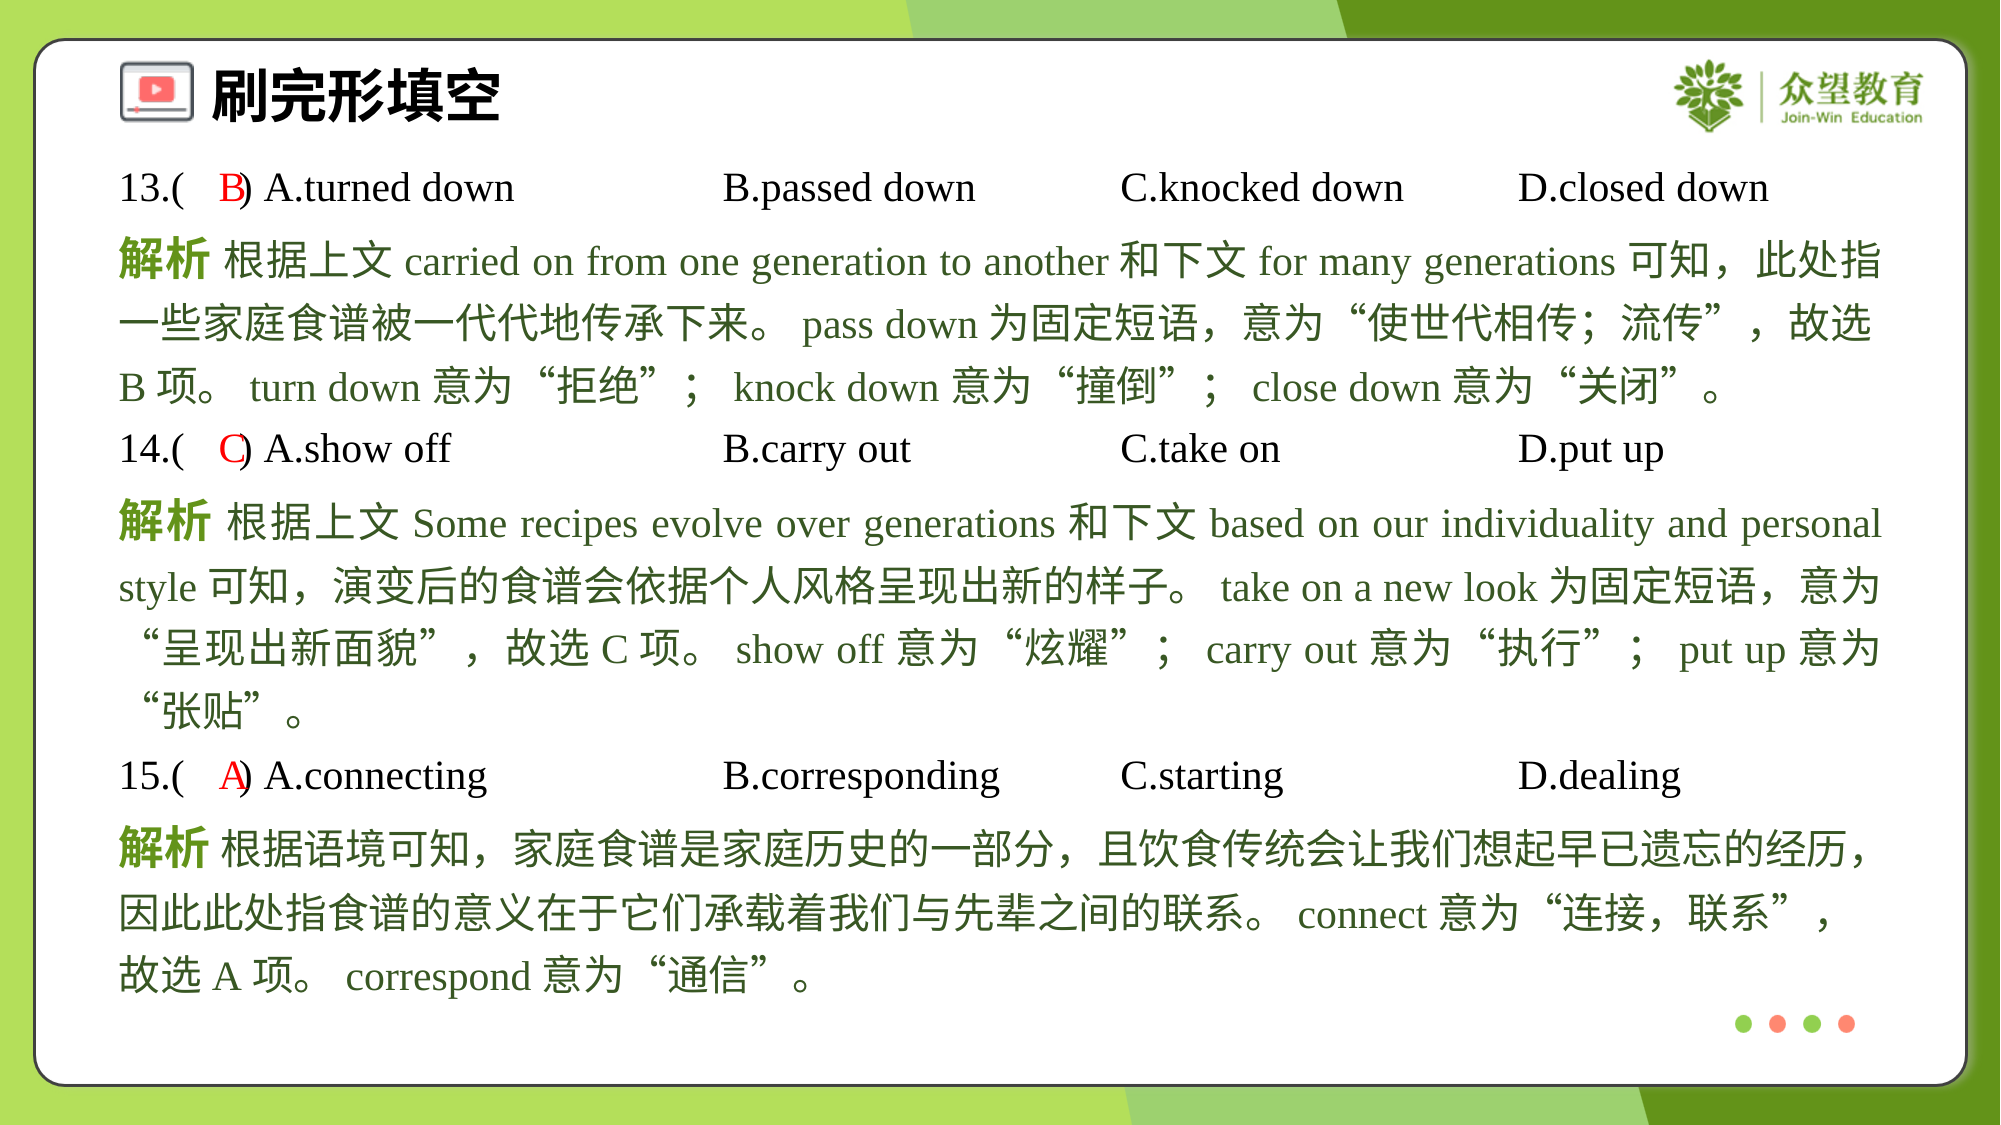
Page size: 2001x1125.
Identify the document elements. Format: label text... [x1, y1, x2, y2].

text_box 解析 根据上文carried on from one generation to another和下文for many generations可知，此处指一些家庭食谱被一代代地传承下来。pass down为固定短语，意为“使世代相传；流传”，故选B项。turn down意为“拒绝”；knock down意为“撞倒”；close down意为“关闭”。 [118, 215, 1883, 405]
text_box B [213, 146, 252, 205]
text_box A [213, 735, 254, 794]
text_box 14.( ) A.show off B.carry out C.take on D.put up [252, 408, 1883, 466]
picture [0, 0, 2000, 1125]
text_box 15.( ) A.connecting B.corresponding C.starting D.dealing [118, 735, 213, 793]
text_box 13.( ) A.turned down B.passed down C.knocked down D.closed down [118, 146, 213, 204]
text_box 14.( ) A.show off B.carry out C.take on D.put up [118, 408, 213, 466]
text_box C [213, 408, 252, 467]
text_box 13.( ) A.turned down B.passed down C.knocked down D.closed down [252, 146, 1883, 204]
text_box 解析 根据语境可知，家庭食谱是家庭历史的一部分，且饮食传统会让我们想起早已遗忘的经历，因此此处指食谱的意义在于它们承载着我们与先辈之间的联系。connect意为“连接，联系”，故选A项。correspond意为“通信”。 [118, 805, 1883, 995]
text_box 解析 根据上文Some recipes evolve over generations和下文based on our individuality and personal style可知，演变后的食谱会依据个人风格呈现出新的样子。take on a new look为固定短语，意为“呈现出新面貌”，故选C项。show off意为“炫耀”；carry out意为“执行”；put up意为“张贴”。 [118, 478, 1883, 730]
text_box 15.( ) A.connecting B.corresponding C.starting D.dealing [254, 735, 1883, 793]
